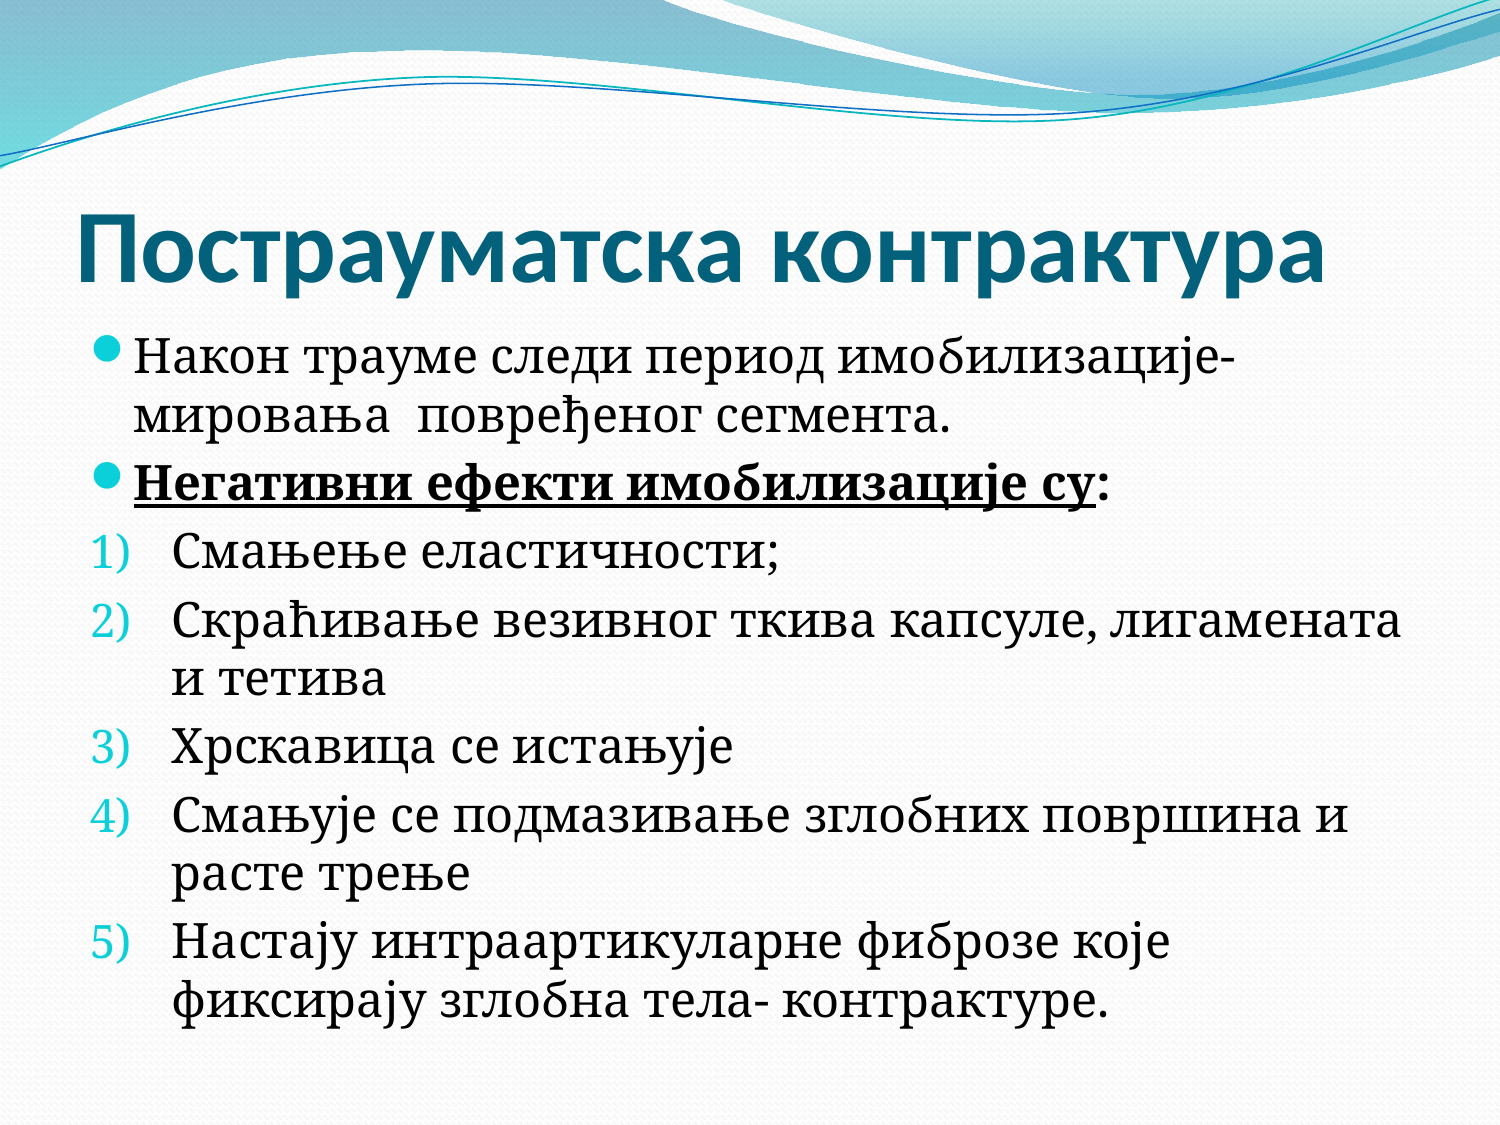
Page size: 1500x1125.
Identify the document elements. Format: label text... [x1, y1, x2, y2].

list Након трауме следи период имобилизације- мировања повређеног сегмента. Негативни ефекти имобилизације су: Смањење еластичности; Скраћивање везивног ткива капсуле, лигамената и тетива Хрскавица се истањује Смањује се подмазивање зглобних површина и расте трење Настају интраартикуларне фиброзе које фиксирају зглобна тела- контрактуре. [75, 317, 1425, 1038]
title Пострауматска контрактура [75, 115, 1425, 303]
